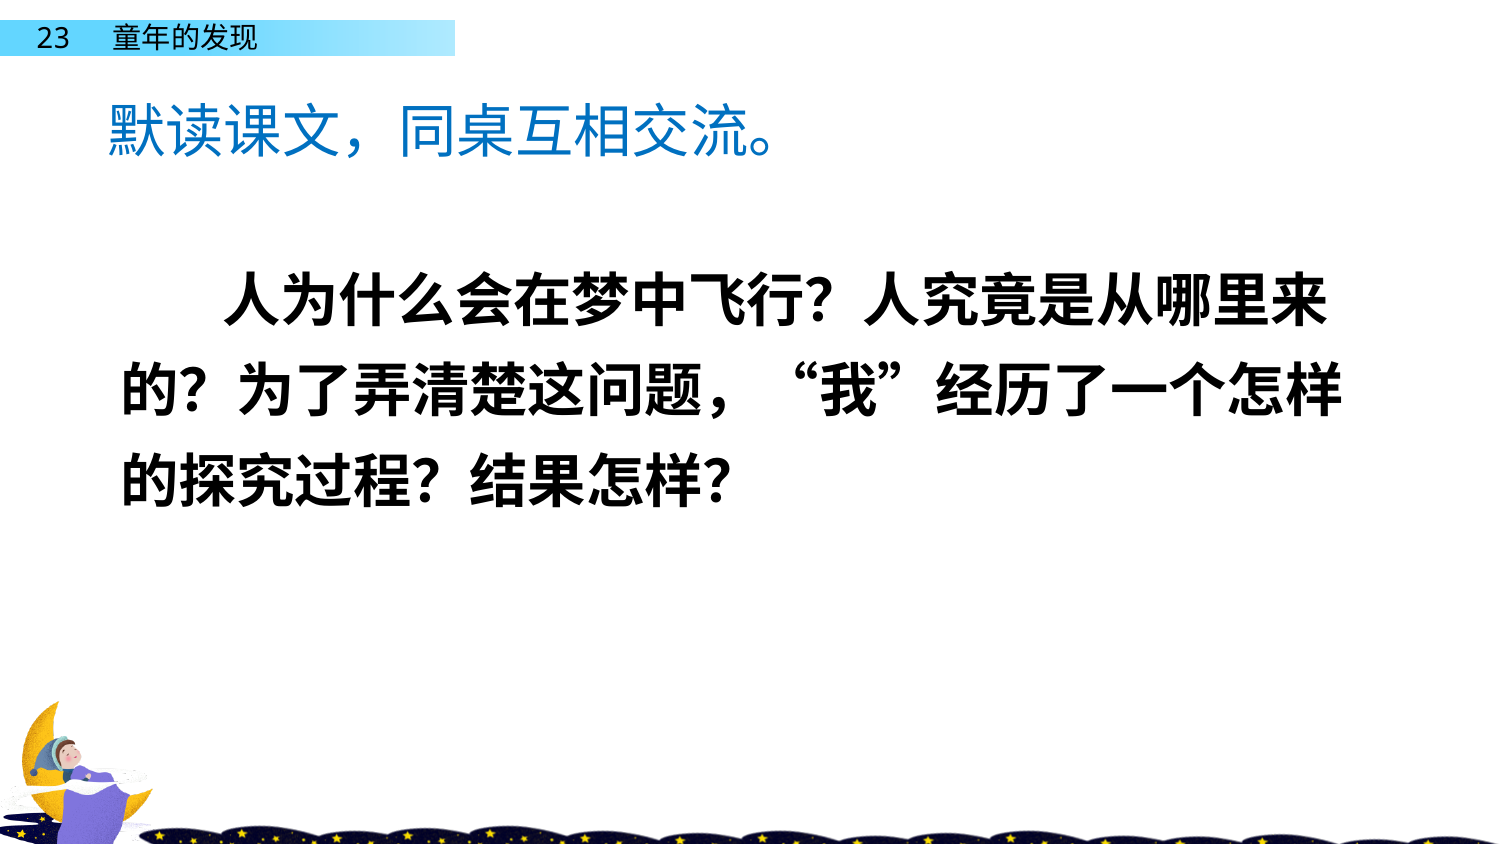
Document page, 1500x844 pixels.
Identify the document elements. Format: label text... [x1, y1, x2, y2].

text_box 人为什么会在梦中飞行？人究竟是从哪里来的？为了弄清楚这问题，“我”经历了一个怎样的探究过程？结果怎样？ [105, 234, 1393, 522]
picture [0, 693, 1500, 844]
text_box 默读课文，同桌互相交流。 [92, 73, 851, 172]
